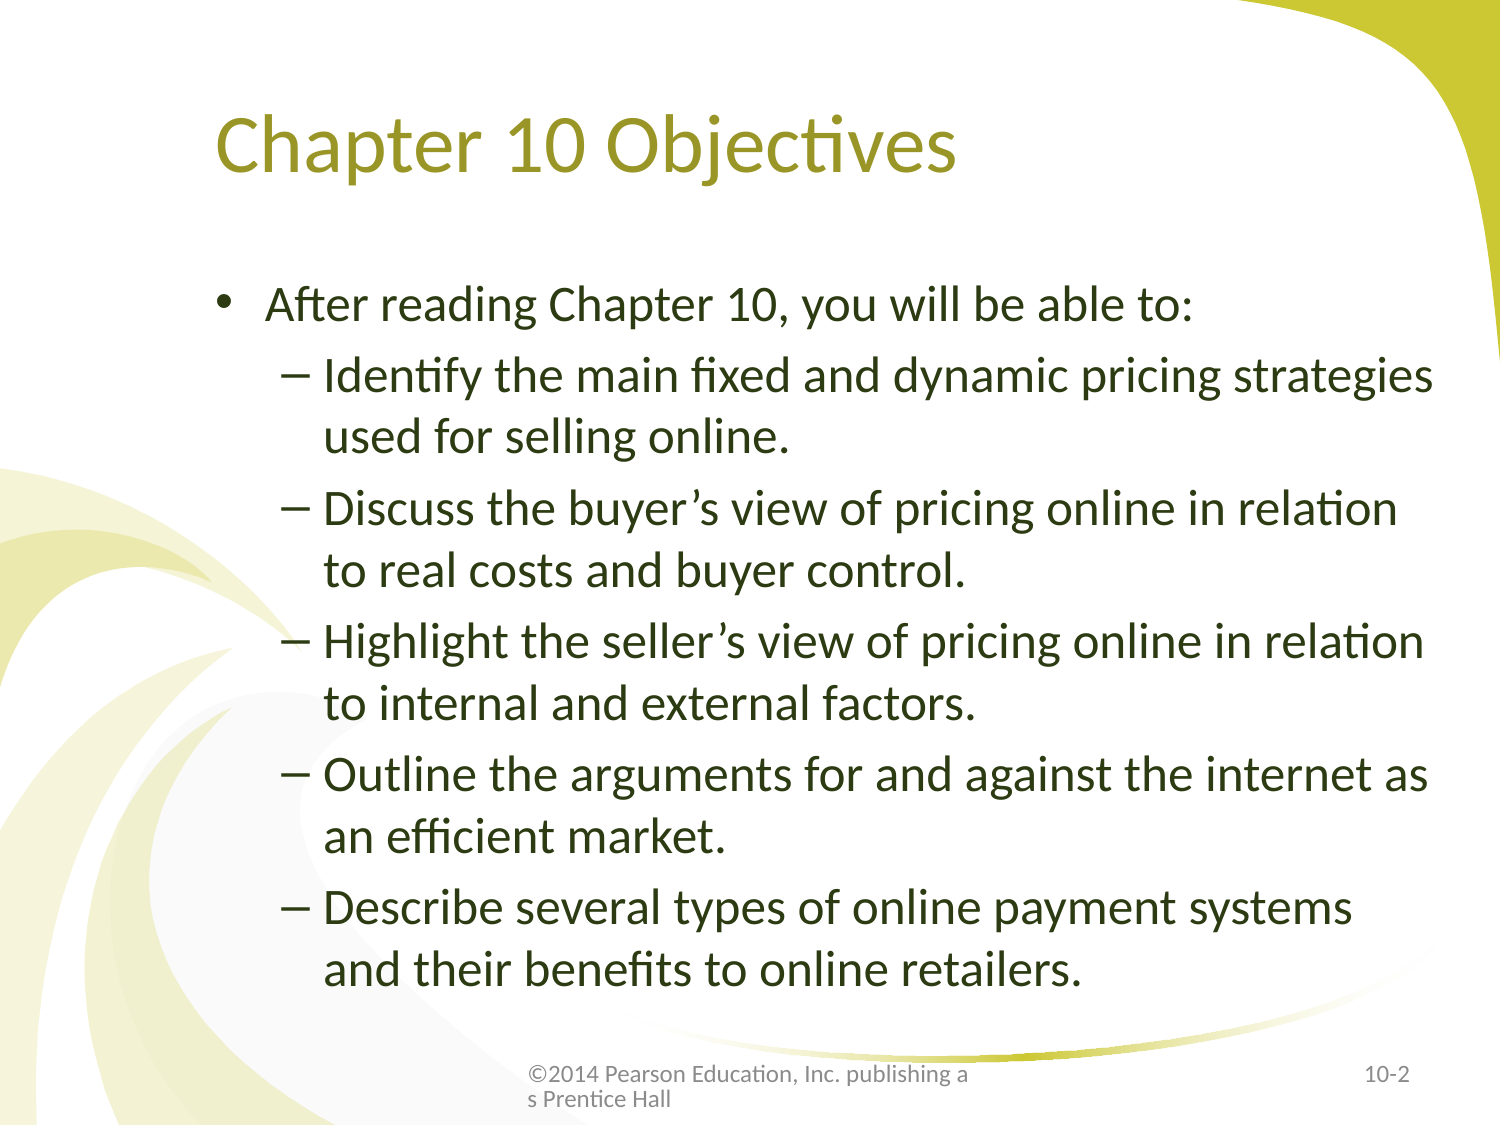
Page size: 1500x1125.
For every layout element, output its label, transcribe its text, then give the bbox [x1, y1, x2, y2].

footer ©2014 Pearson Education, Inc. publishing as Prentice Hall [512, 1042, 988, 1103]
slide_number 10-2 [1074, 1042, 1425, 1103]
list After reading Chapter 10, you will be able to: Identify the main fixed and dynamic pricing strategies used for selling online. Discuss the buyer’s view of pricing online in relation to real costs and buyer control. Highlight the seller’s view of pricing online in relation to internal and external factors. Outline the arguments for and against the internet as an efficient market. Describe several types of online payment systems and their benefits to online retailers. [200, 249, 1450, 1013]
title Chapter 10 Objectives [200, 45, 1425, 233]
